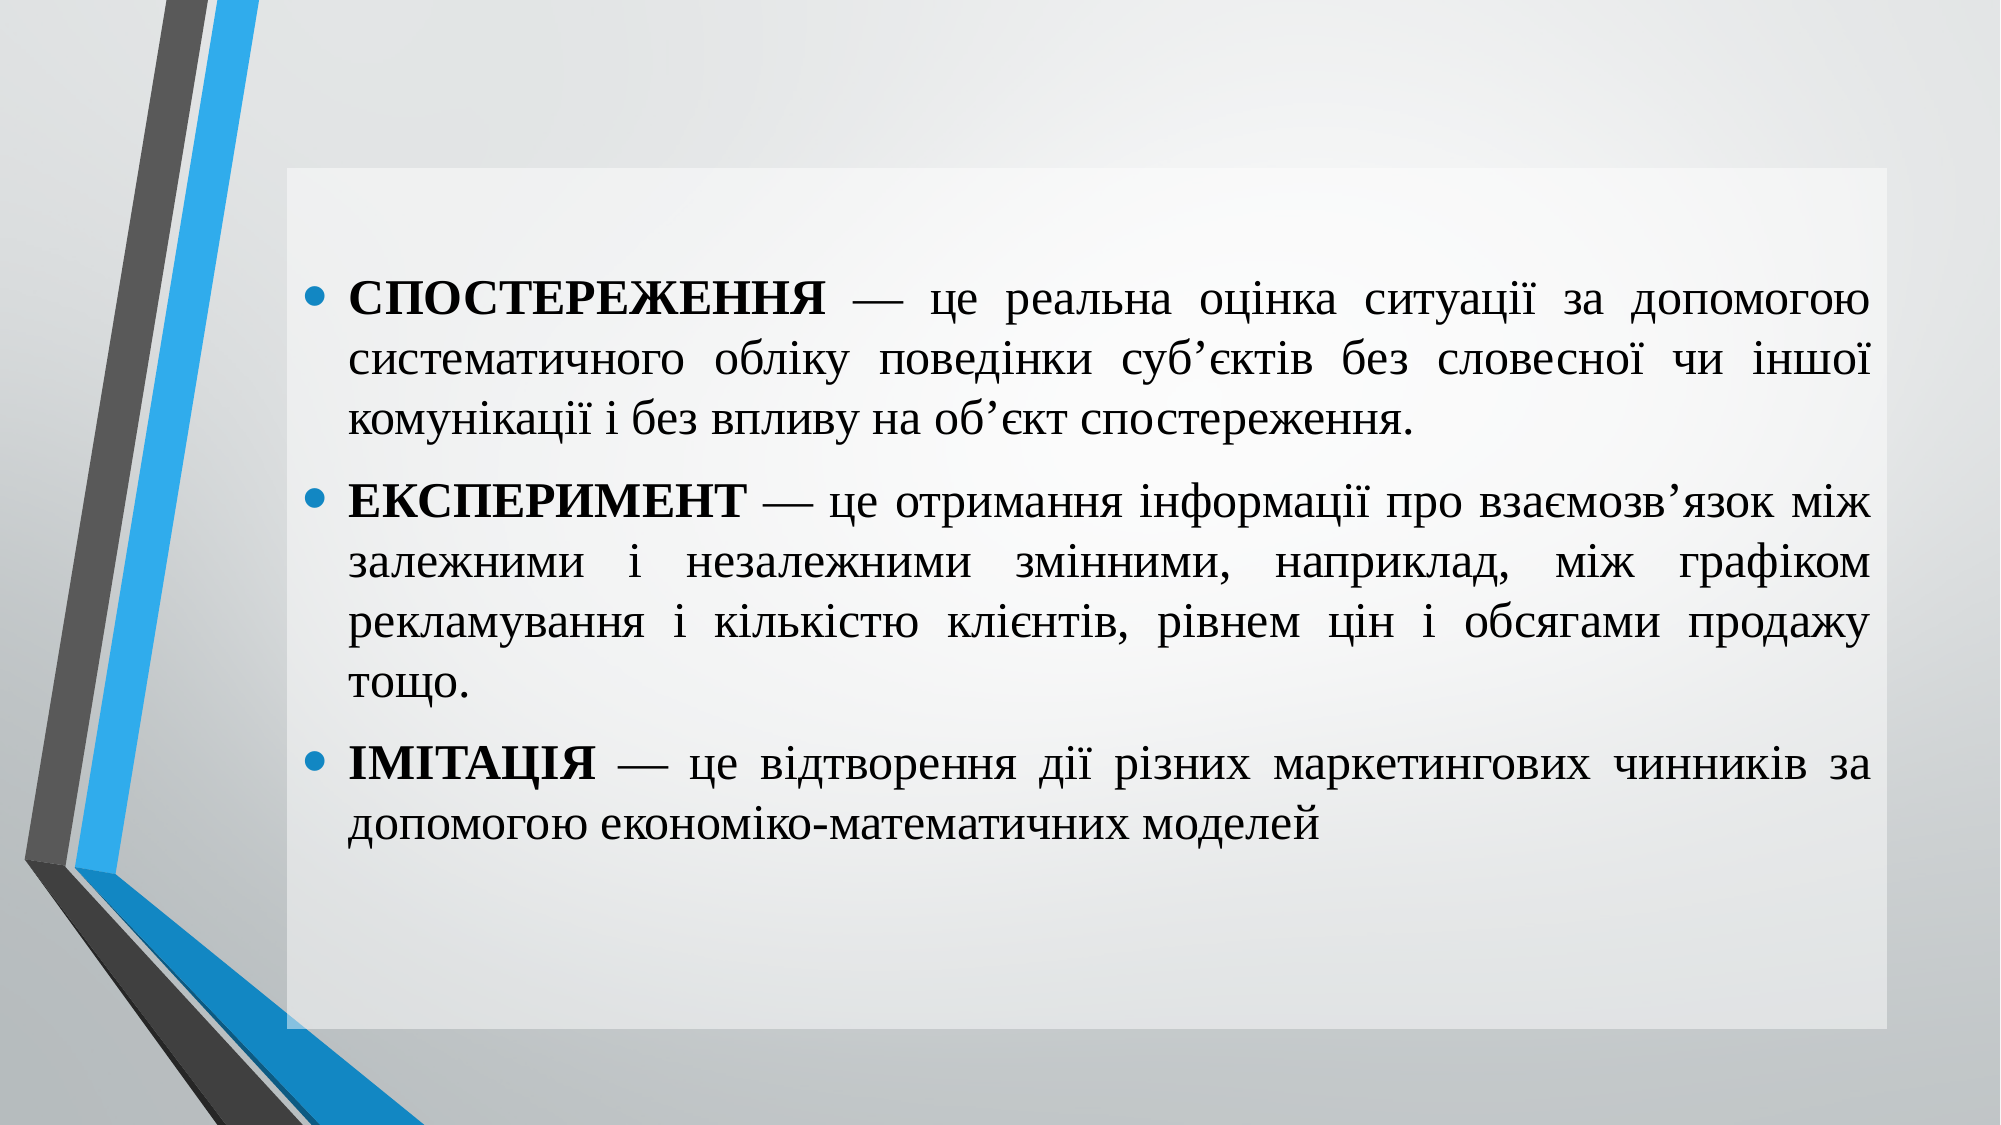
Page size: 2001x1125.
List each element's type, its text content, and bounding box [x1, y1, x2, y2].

list CПОСТЕРЕЖЕННЯ — це реальна оцінка ситуації за допомогою систематичного обліку поведінки суб’єктів без словесної чи іншої комунікації і без впливу на об’єкт спостереження. ЕКСПЕРИМЕНТ — це отримання інформації про взаємозв’язок між залежними і незалежними змінними, наприклад, між графіком рекламування і кількістю клієнтів, рівнем цін і обсягами продажу тощо. ІМІТАЦІЯ — це відтворення дії різних маркетингових чинників за допомогою економіко-математичних моделей [287, 168, 1887, 1029]
